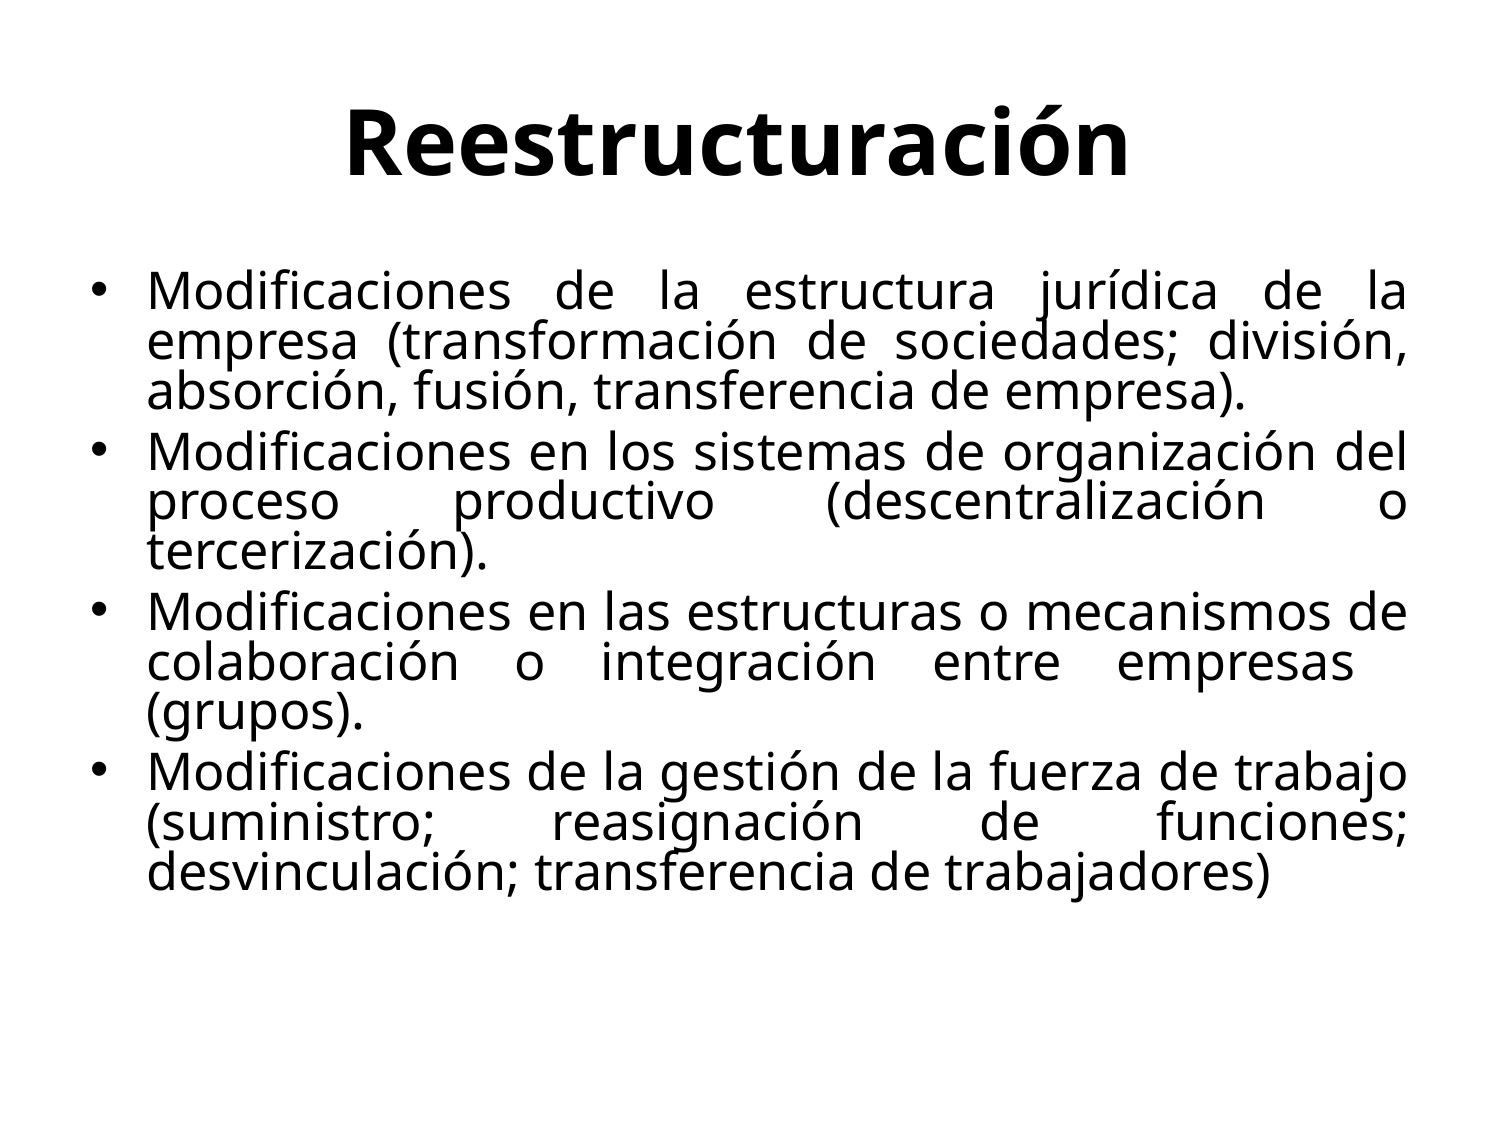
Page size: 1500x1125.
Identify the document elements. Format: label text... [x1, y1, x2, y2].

title Reestructuración [74, 44, 1426, 233]
list Modificaciones de la estructura jurídica de la empresa (transformación de sociedades; división, absorción, fusión, transferencia de empresa). Modificaciones en los sistemas de organización del proceso productivo (descentralización o tercerización). Modificaciones en las estructuras o mecanismos de colaboración o integración entre empresas (grupos). Modificaciones de la gestión de la fuerza de trabajo (suministro; reasignación de funciones; desvinculación; transferencia de trabajadores) [74, 262, 1426, 1006]
